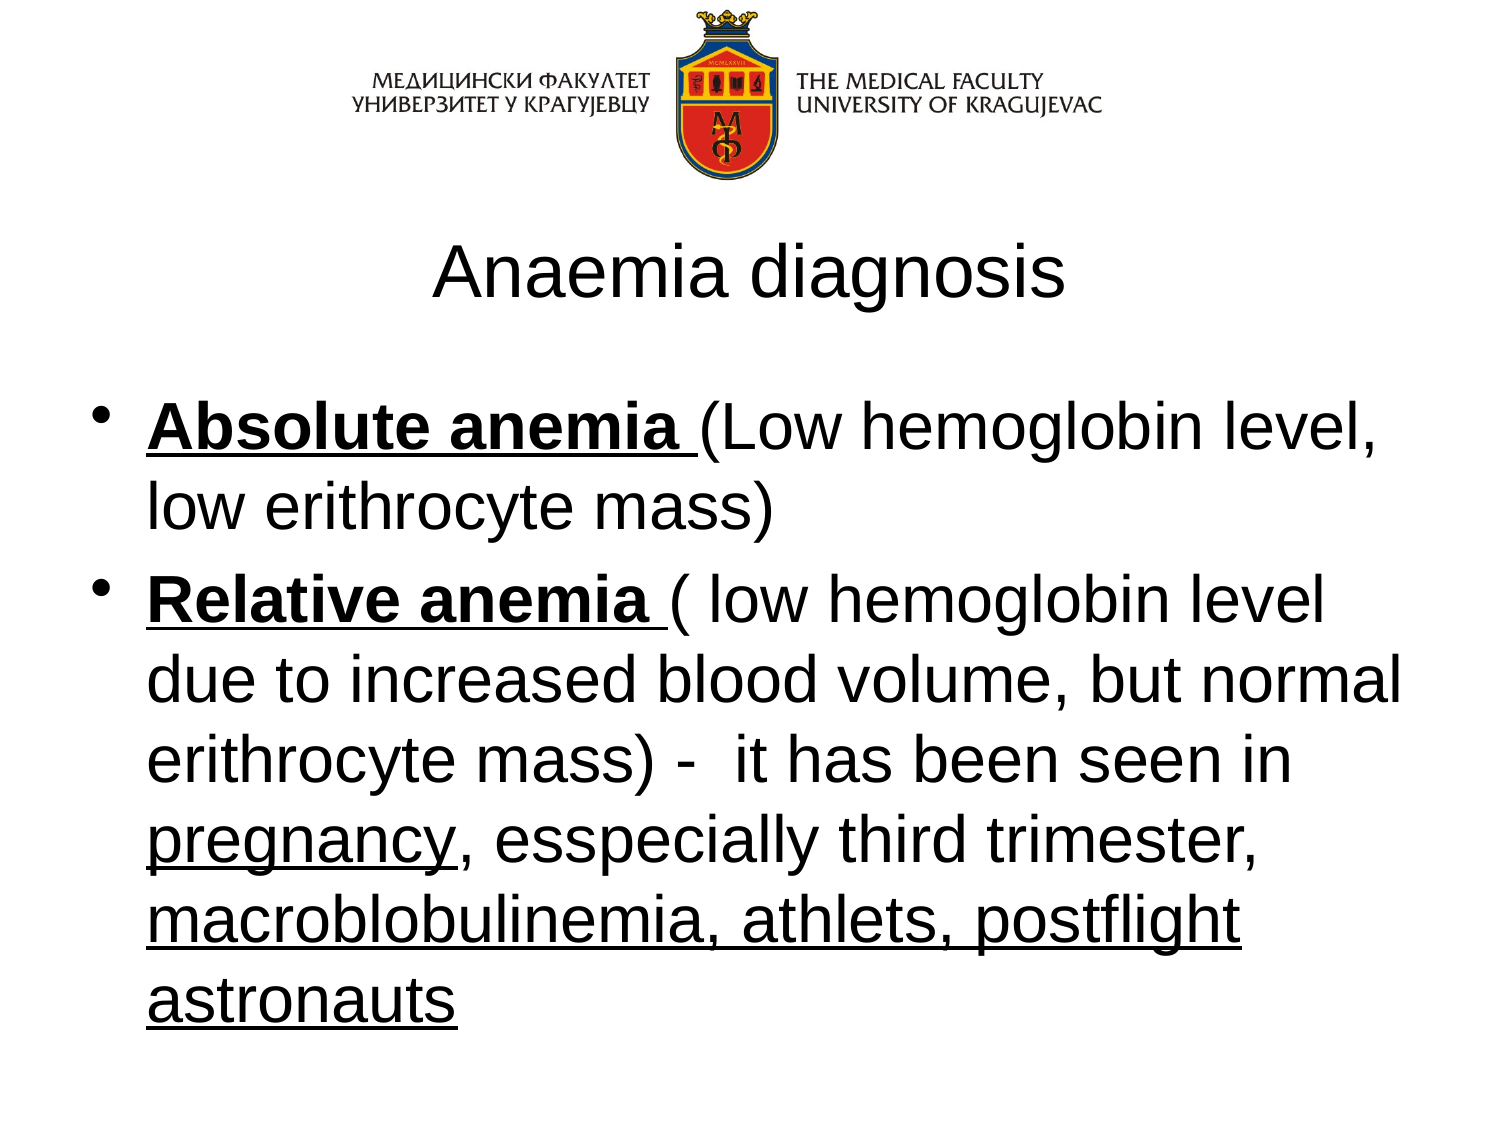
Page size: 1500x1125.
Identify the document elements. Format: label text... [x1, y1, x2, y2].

picture [328, 0, 1125, 174]
title Anaemia diagnosis [75, 174, 1425, 362]
list Absolute anemia (Low hemoglobin level, low erithrocyte mass) Relative anemia ( low hemoglobin level due to increased blood volume, but normal erithrocyte mass) - it has been seen in pregnancy, esspecially third trimester, macroblobulinemia, athlets, postflight astronauts [75, 375, 1425, 1118]
